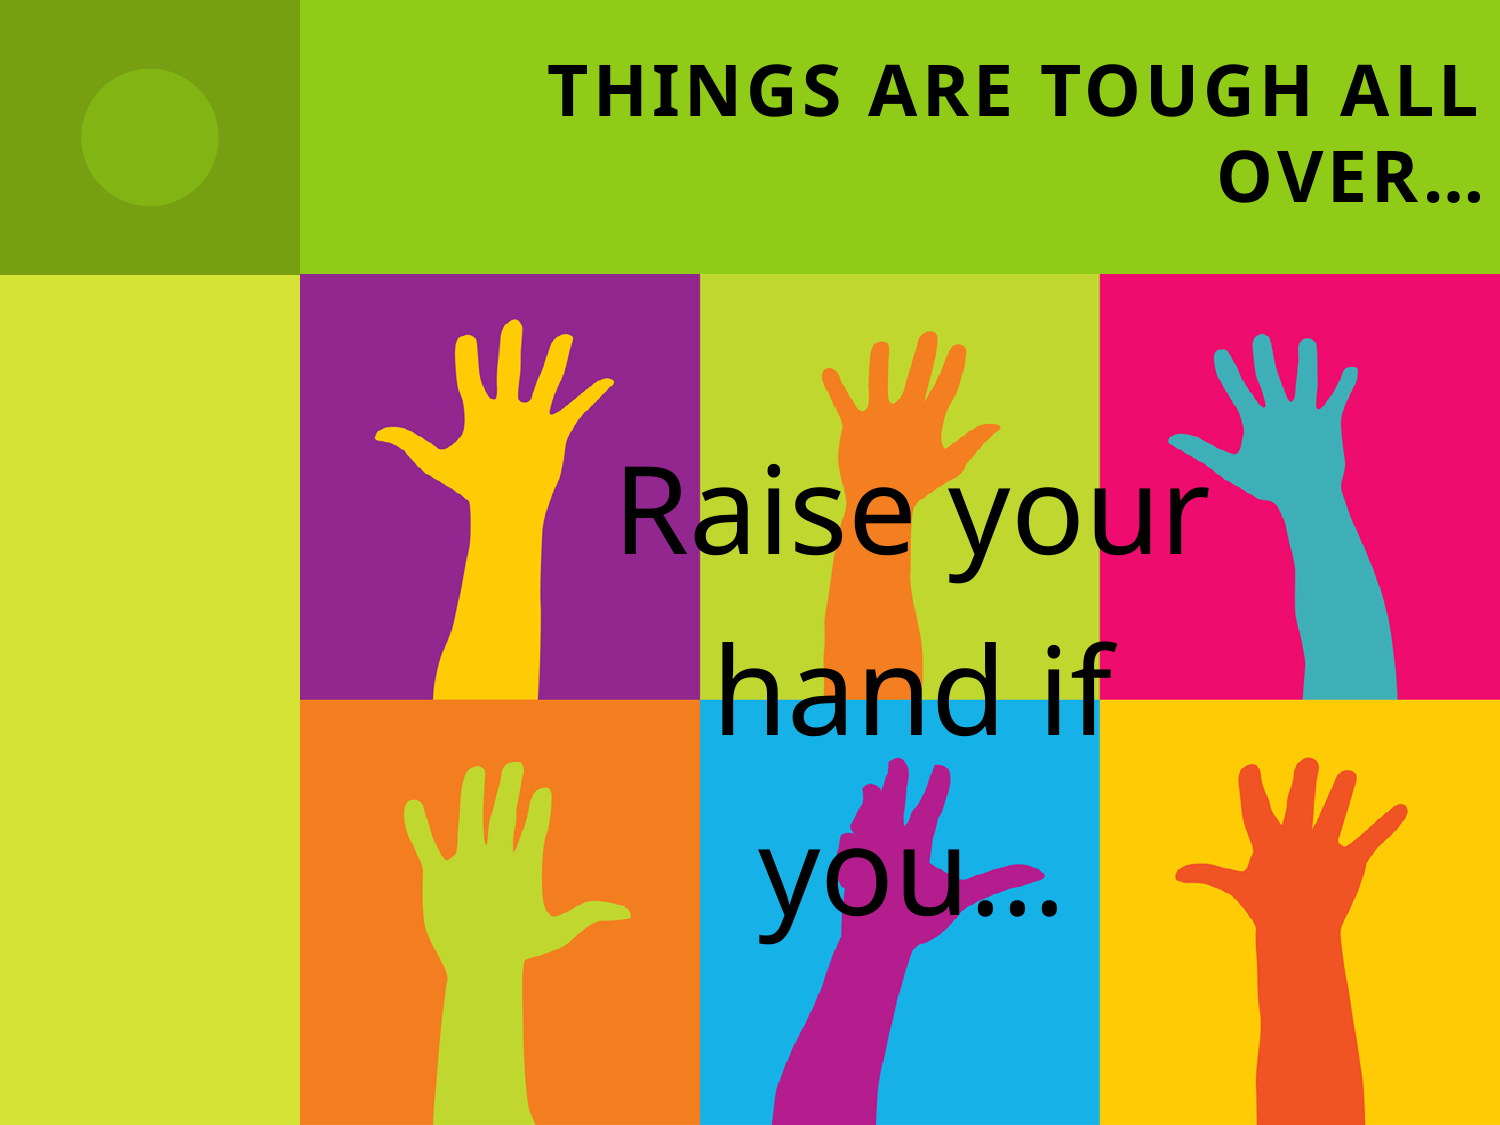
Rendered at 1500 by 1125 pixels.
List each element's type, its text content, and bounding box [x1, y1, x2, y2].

picture [299, 274, 1500, 1125]
title Things Are tough all over… [275, 37, 1500, 225]
